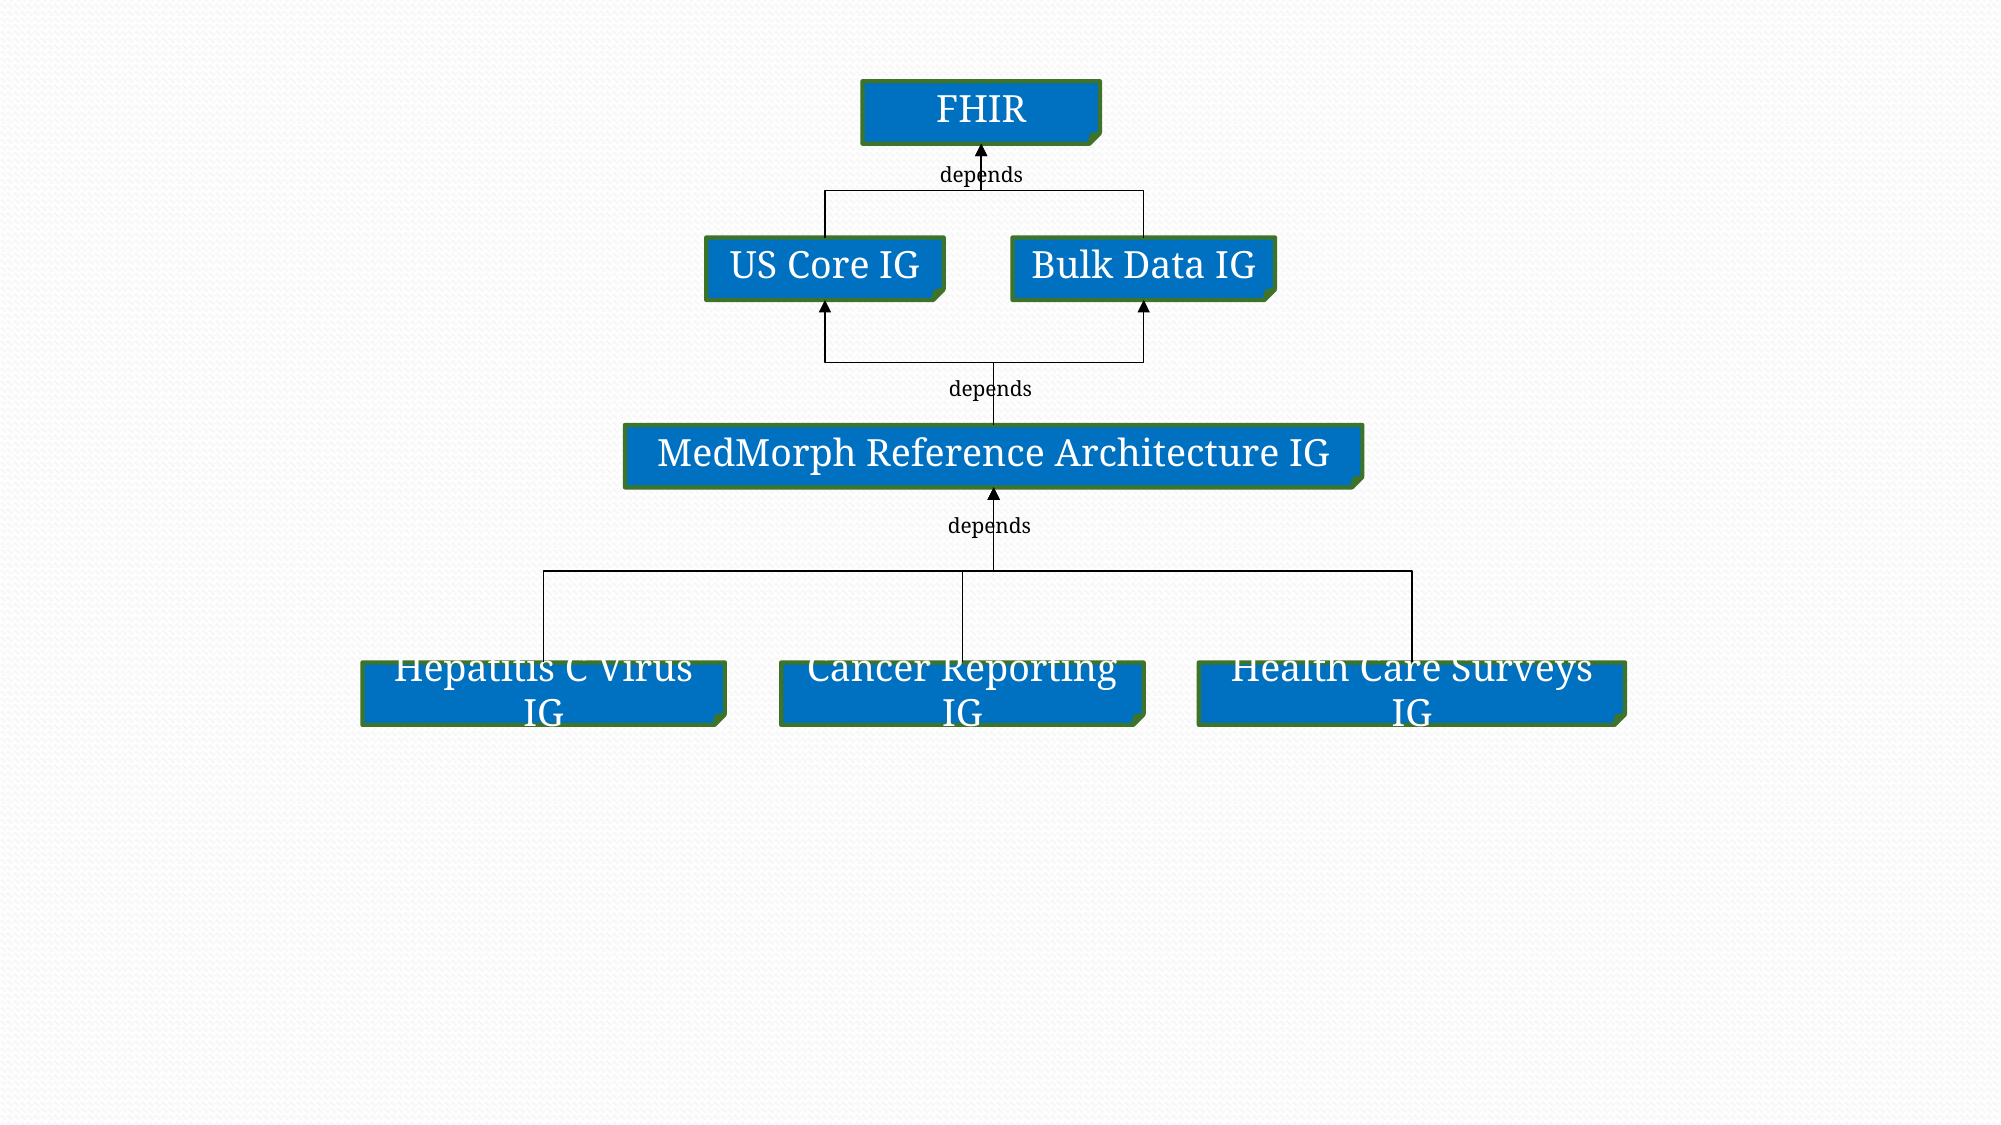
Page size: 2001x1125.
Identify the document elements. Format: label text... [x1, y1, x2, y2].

text_box depends [979, 368, 999, 409]
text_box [846, 277, 973, 448]
text_box Hepatitis C Virus IG [360, 660, 674, 727]
text_box Health Care Surveys IG [1297, 660, 1628, 727]
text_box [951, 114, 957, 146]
text_box depends [933, 505, 1046, 545]
text_box [839, 279, 846, 303]
text_box US PH Library* [999, 422, 1111, 490]
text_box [1115, 365, 1291, 785]
text_box MedMorph Reference Architecture IG [1297, 422, 1365, 490]
text_box depends [957, 154, 1008, 195]
text_box MedMorph Reference Architecture IG [865, 422, 1108, 490]
text_box US Core IG [704, 235, 850, 303]
text_box US PH Library* [861, 422, 979, 490]
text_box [890, 559, 1066, 591]
text_box MedMorph Reference Architecture IG [622, 422, 674, 490]
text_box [1005, 287, 1132, 438]
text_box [1015, 109, 1110, 273]
text_box [1132, 289, 1138, 303]
text_box Bulk Data IG [1110, 235, 1278, 303]
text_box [680, 349, 857, 801]
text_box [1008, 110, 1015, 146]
text_box FHIR [860, 79, 1103, 146]
text_box [1010, 235, 1124, 287]
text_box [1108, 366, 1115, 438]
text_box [855, 112, 951, 269]
text_box [849, 235, 855, 277]
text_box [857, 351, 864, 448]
text_box Cancer Reporting IG [865, 660, 1108, 727]
